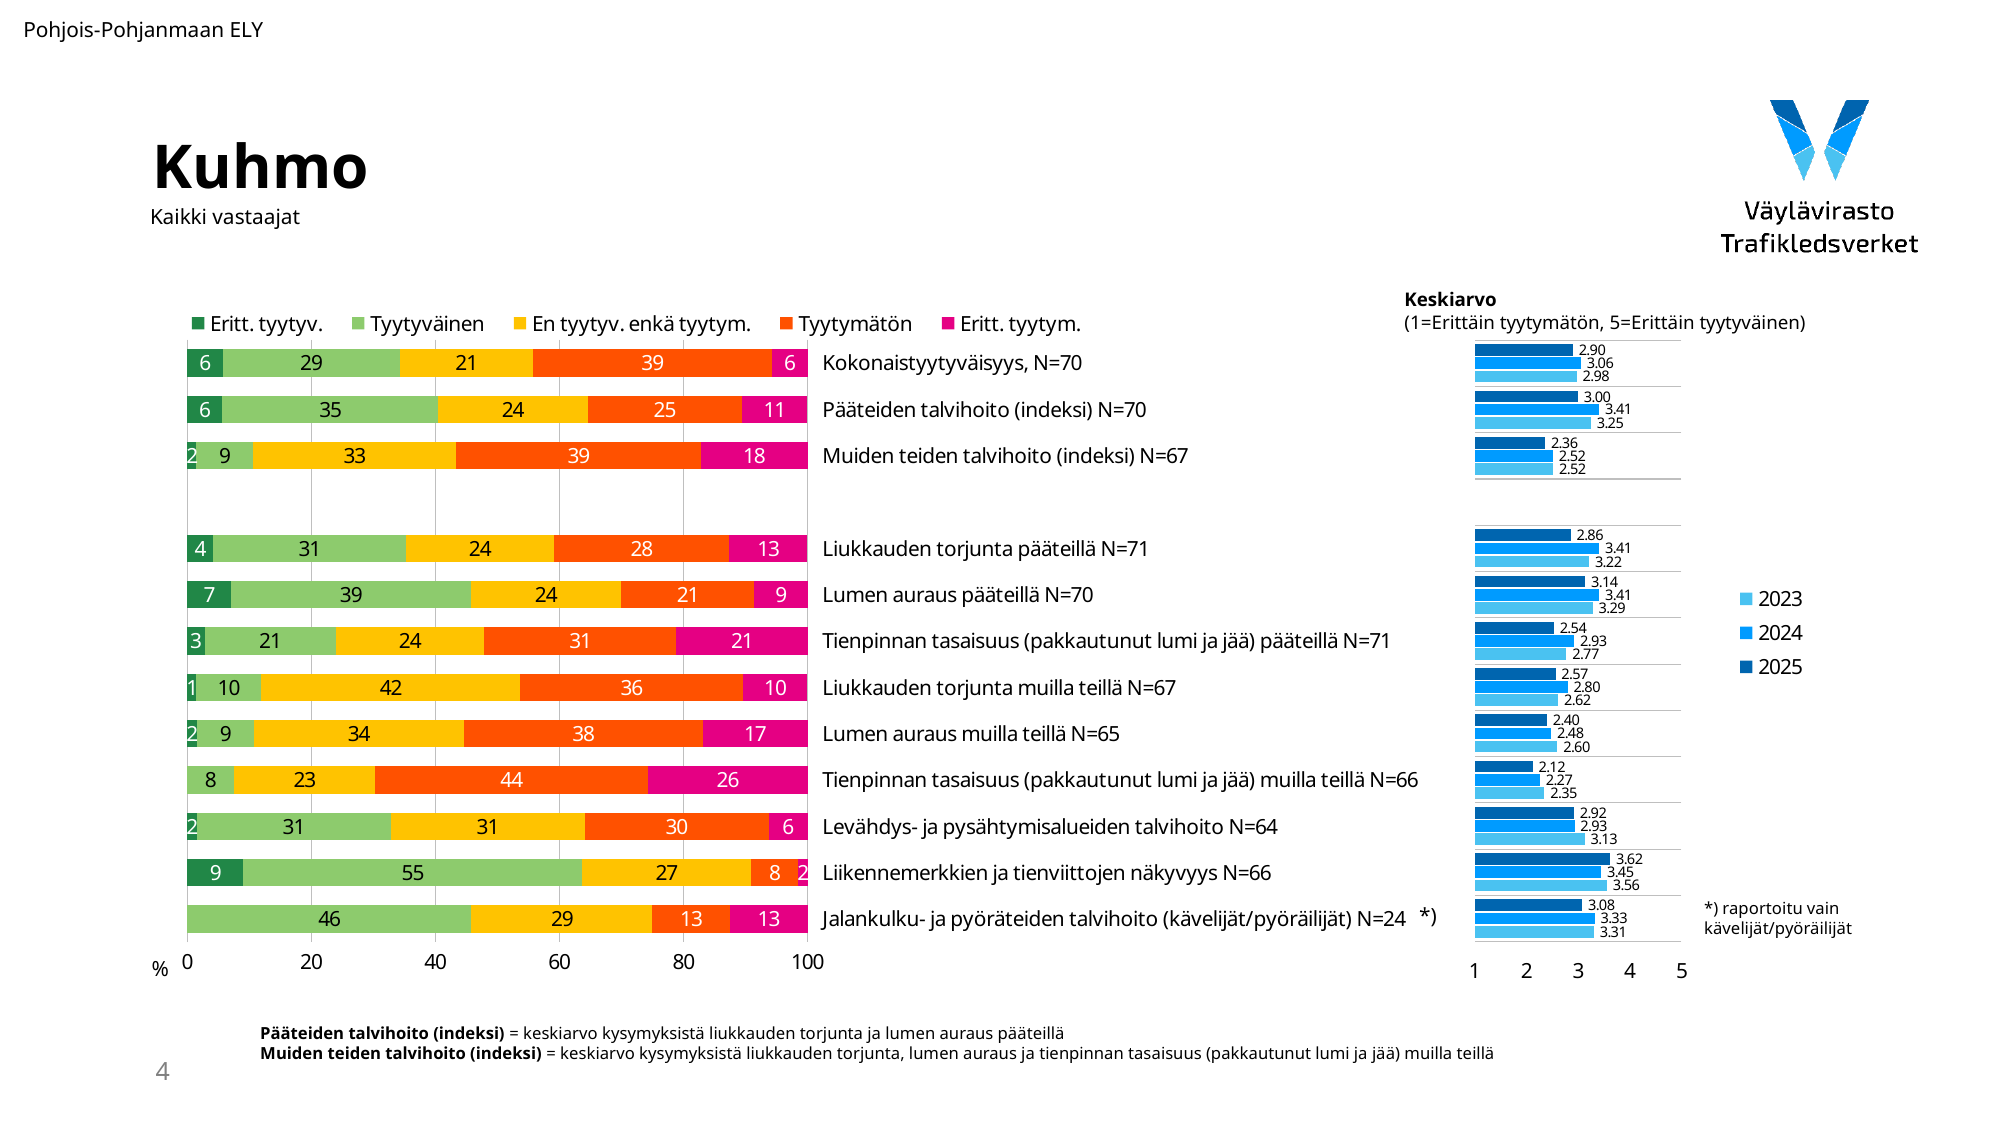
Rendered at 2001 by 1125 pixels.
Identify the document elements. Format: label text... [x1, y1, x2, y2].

title Kuhmo [137, 59, 1555, 278]
text_box Keskiarvo (1=Erittäin tyytymätön, 5=Erittäin tyytyväinen) [1389, 280, 1826, 341]
text_box Pääteiden talvihoito (indeksi) = keskiarvo kysymyksistä liukkauden torjunta ja lumen auraus pääteillä Muiden teiden talvihoito (indeksi) = keskiarvo kysymyksistä liukkauden torjunta, lumen auraus ja tienpinnan tasaisuus (pakkautunut lumi ja jää) muilla teillä [245, 1015, 1520, 1094]
text_box % [136, 948, 184, 989]
footer [0, 1042, 675, 1103]
text_box Kaikki vastaajat [135, 196, 315, 237]
picture [1682, 62, 1958, 292]
chart [168, 281, 1822, 985]
text_box *) raportoitu vain kävelijät/pyöräilijät [1822, 890, 1868, 945]
text_box Pohjois-Pohjanmaan ELY [8, 9, 278, 50]
